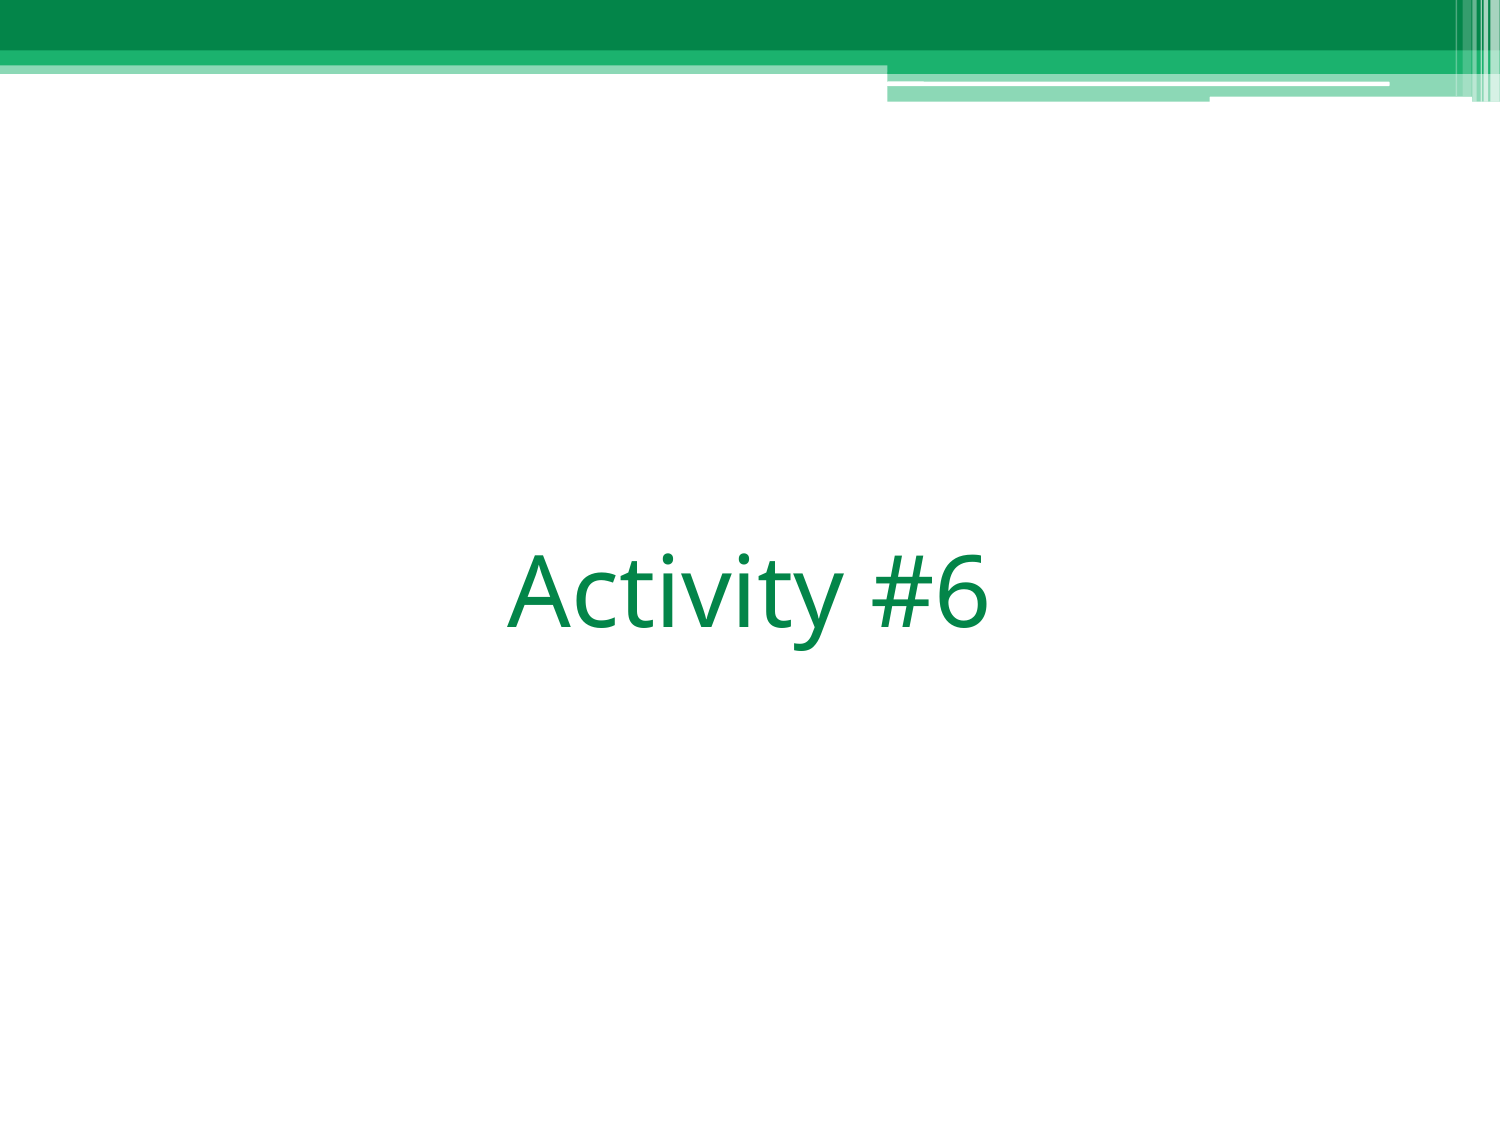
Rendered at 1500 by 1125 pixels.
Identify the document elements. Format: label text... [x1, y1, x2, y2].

title Activity #6 [75, 500, 1425, 676]
